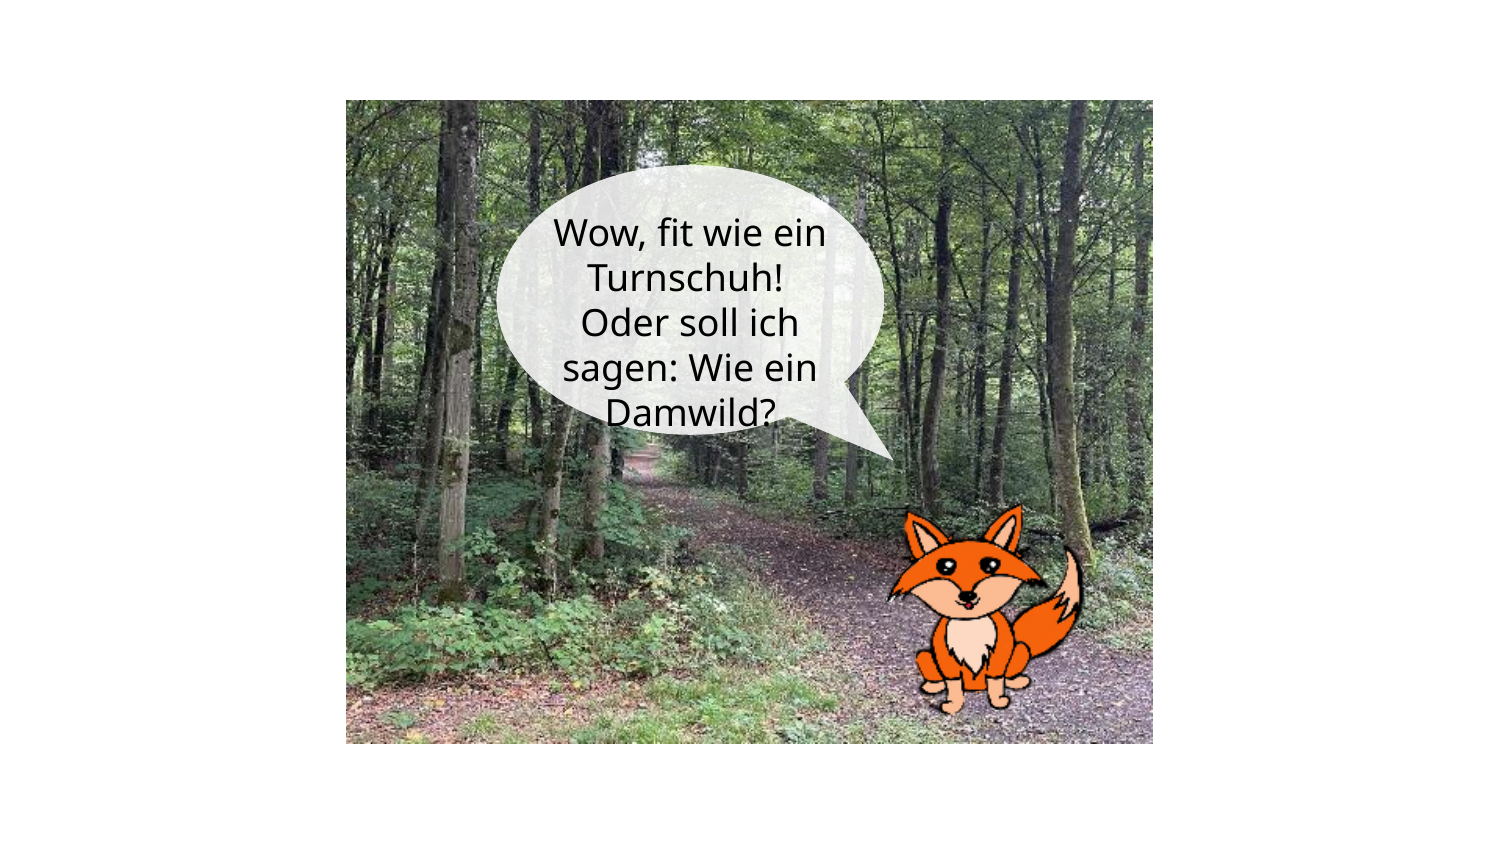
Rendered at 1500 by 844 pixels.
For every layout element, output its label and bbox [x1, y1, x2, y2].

text_box [346, 100, 1153, 744]
